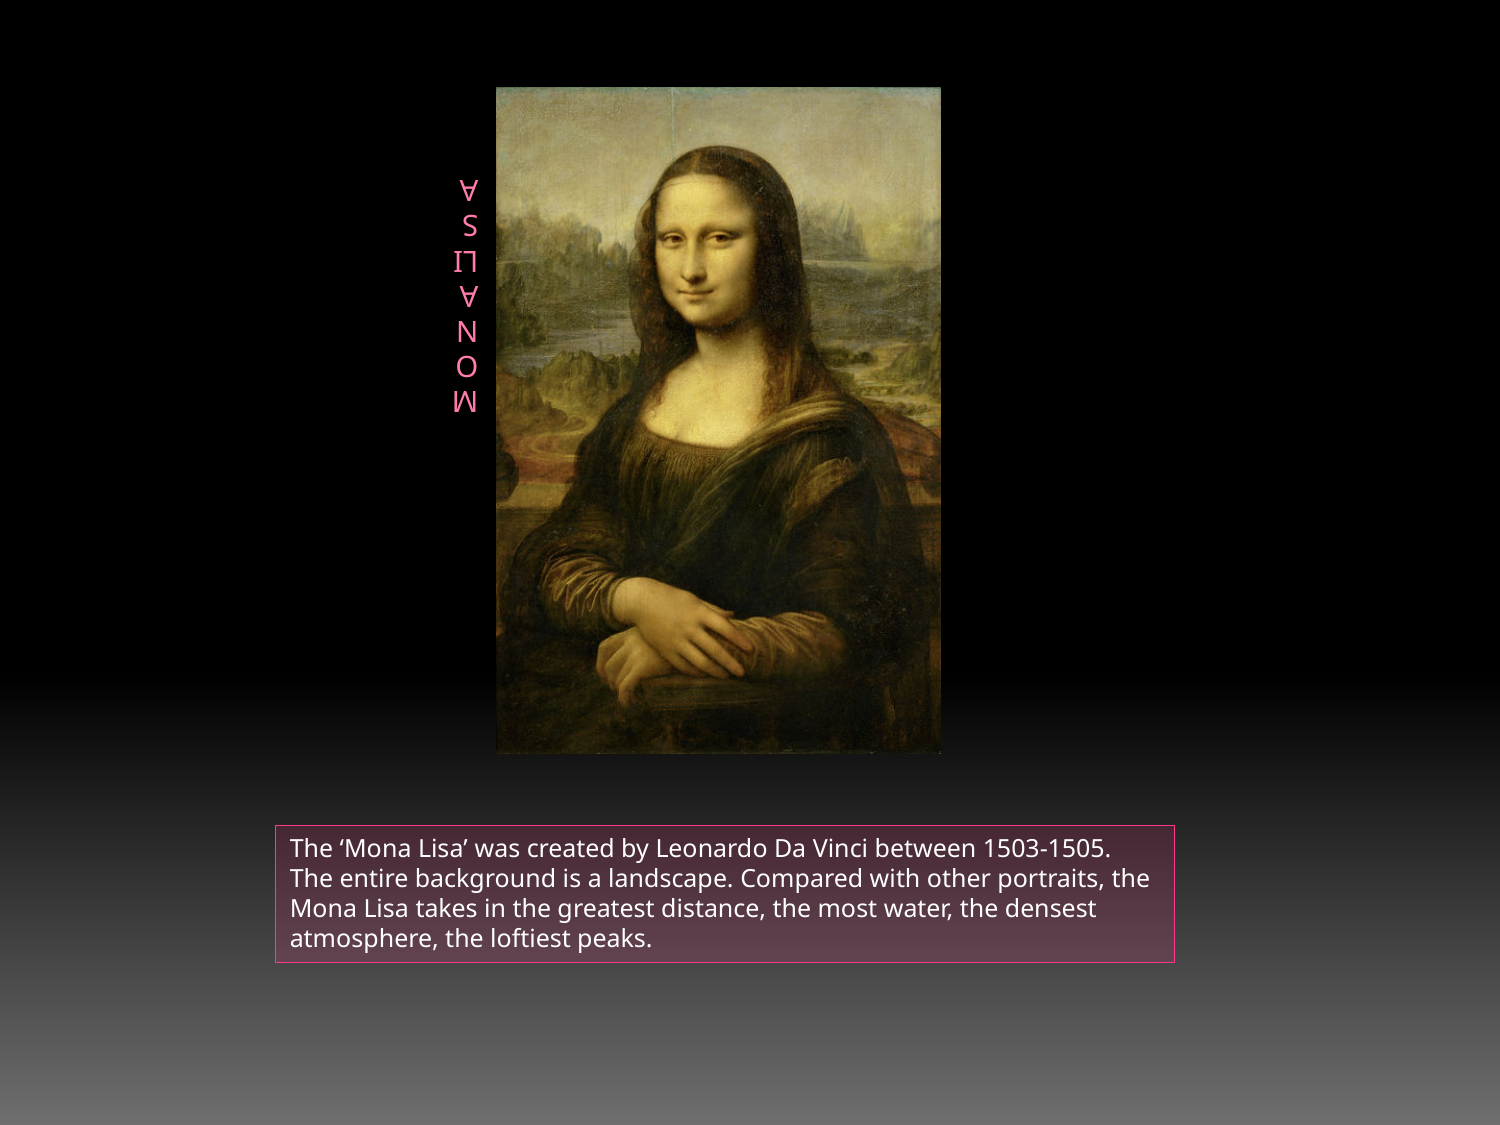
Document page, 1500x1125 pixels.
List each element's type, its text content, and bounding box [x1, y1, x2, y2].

picture [496, 87, 941, 754]
title Mona Li Sa [437, 125, 486, 675]
list The ‘Mona Lisa’ was created by Leonardo Da Vinci between 1503-1505. The entire background is a landscape. Compared with other portraits, the Mona Lisa takes in the greatest distance, the most water, the densest atmosphere, the loftiest peaks. [275, 825, 1175, 963]
